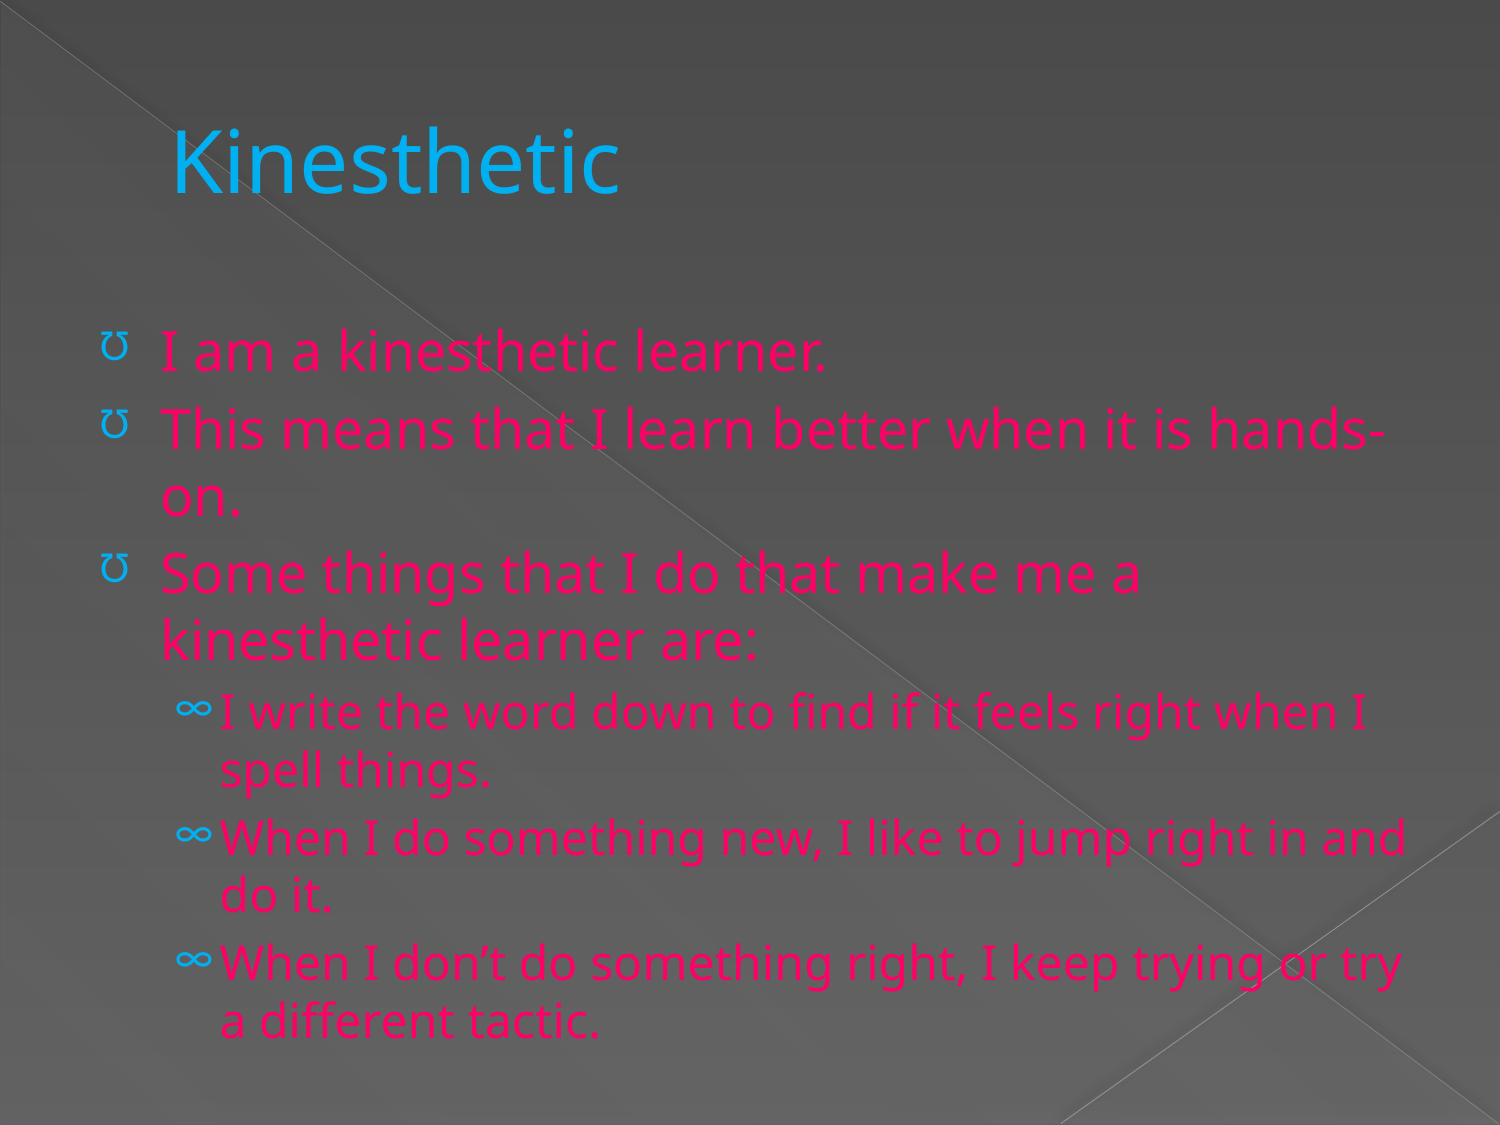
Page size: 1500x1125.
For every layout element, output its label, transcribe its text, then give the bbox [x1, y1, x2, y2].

list I am a kinesthetic learner. This means that I learn better when it is hands-on. Some things that I do that make me a kinesthetic learner are: I write the word down to find if it feels right when I spell things. When I do something new, I like to jump right in and do it. When I don’t do something right, I keep trying or try a different tactic. [75, 308, 1425, 1059]
title Kinesthetic [75, 43, 1425, 274]
